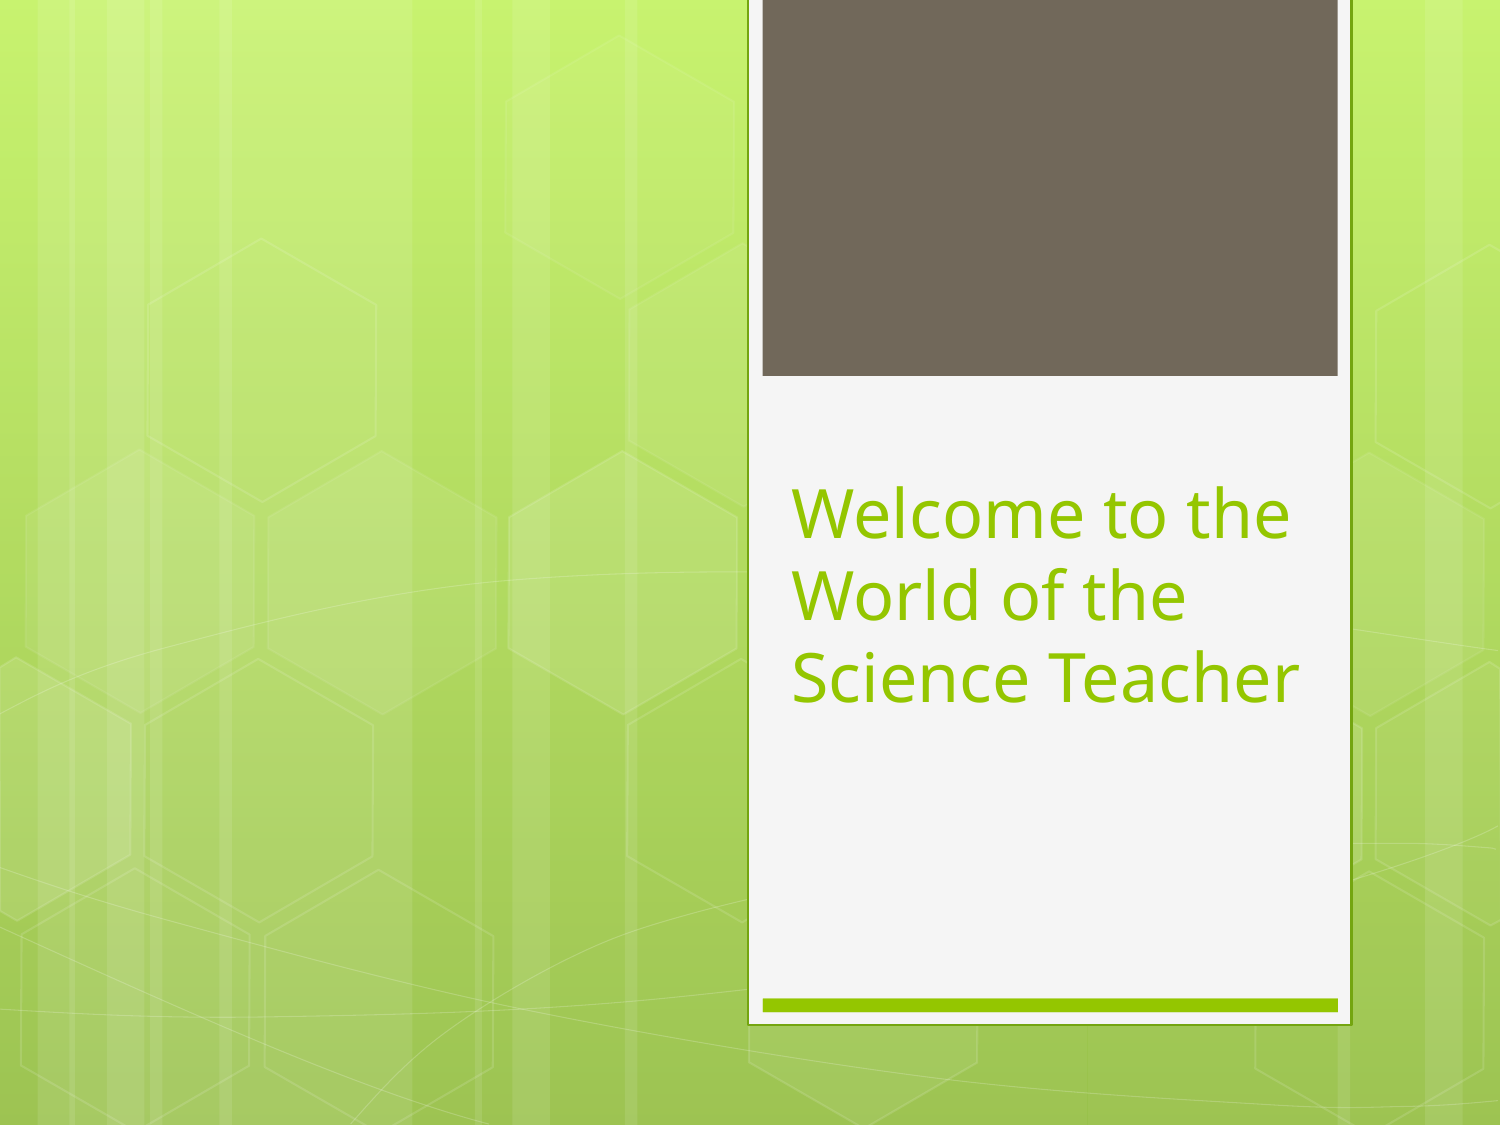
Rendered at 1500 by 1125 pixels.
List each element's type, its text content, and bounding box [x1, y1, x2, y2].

title Welcome to the World of the Science Teacher [776, 444, 1320, 724]
